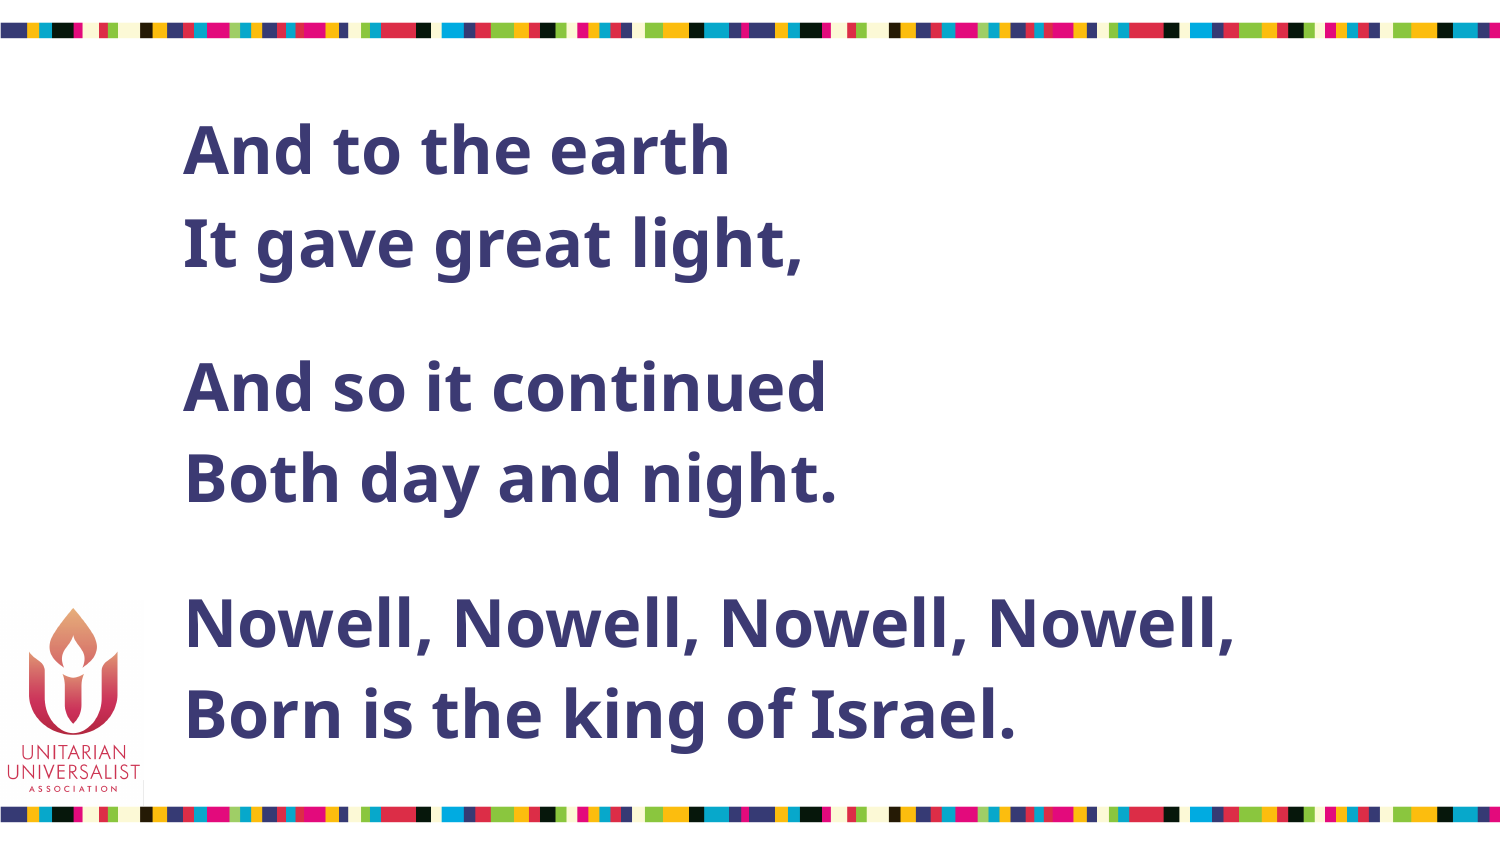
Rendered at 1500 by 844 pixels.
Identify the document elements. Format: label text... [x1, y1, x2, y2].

picture [0, 600, 1500, 824]
picture [0, 22, 1500, 40]
text_box And to the earth It gave great light, And so it continued Both day and night. Nowell, Nowell, Nowell, Nowell, Born is the king of Israel. [168, 81, 1421, 768]
